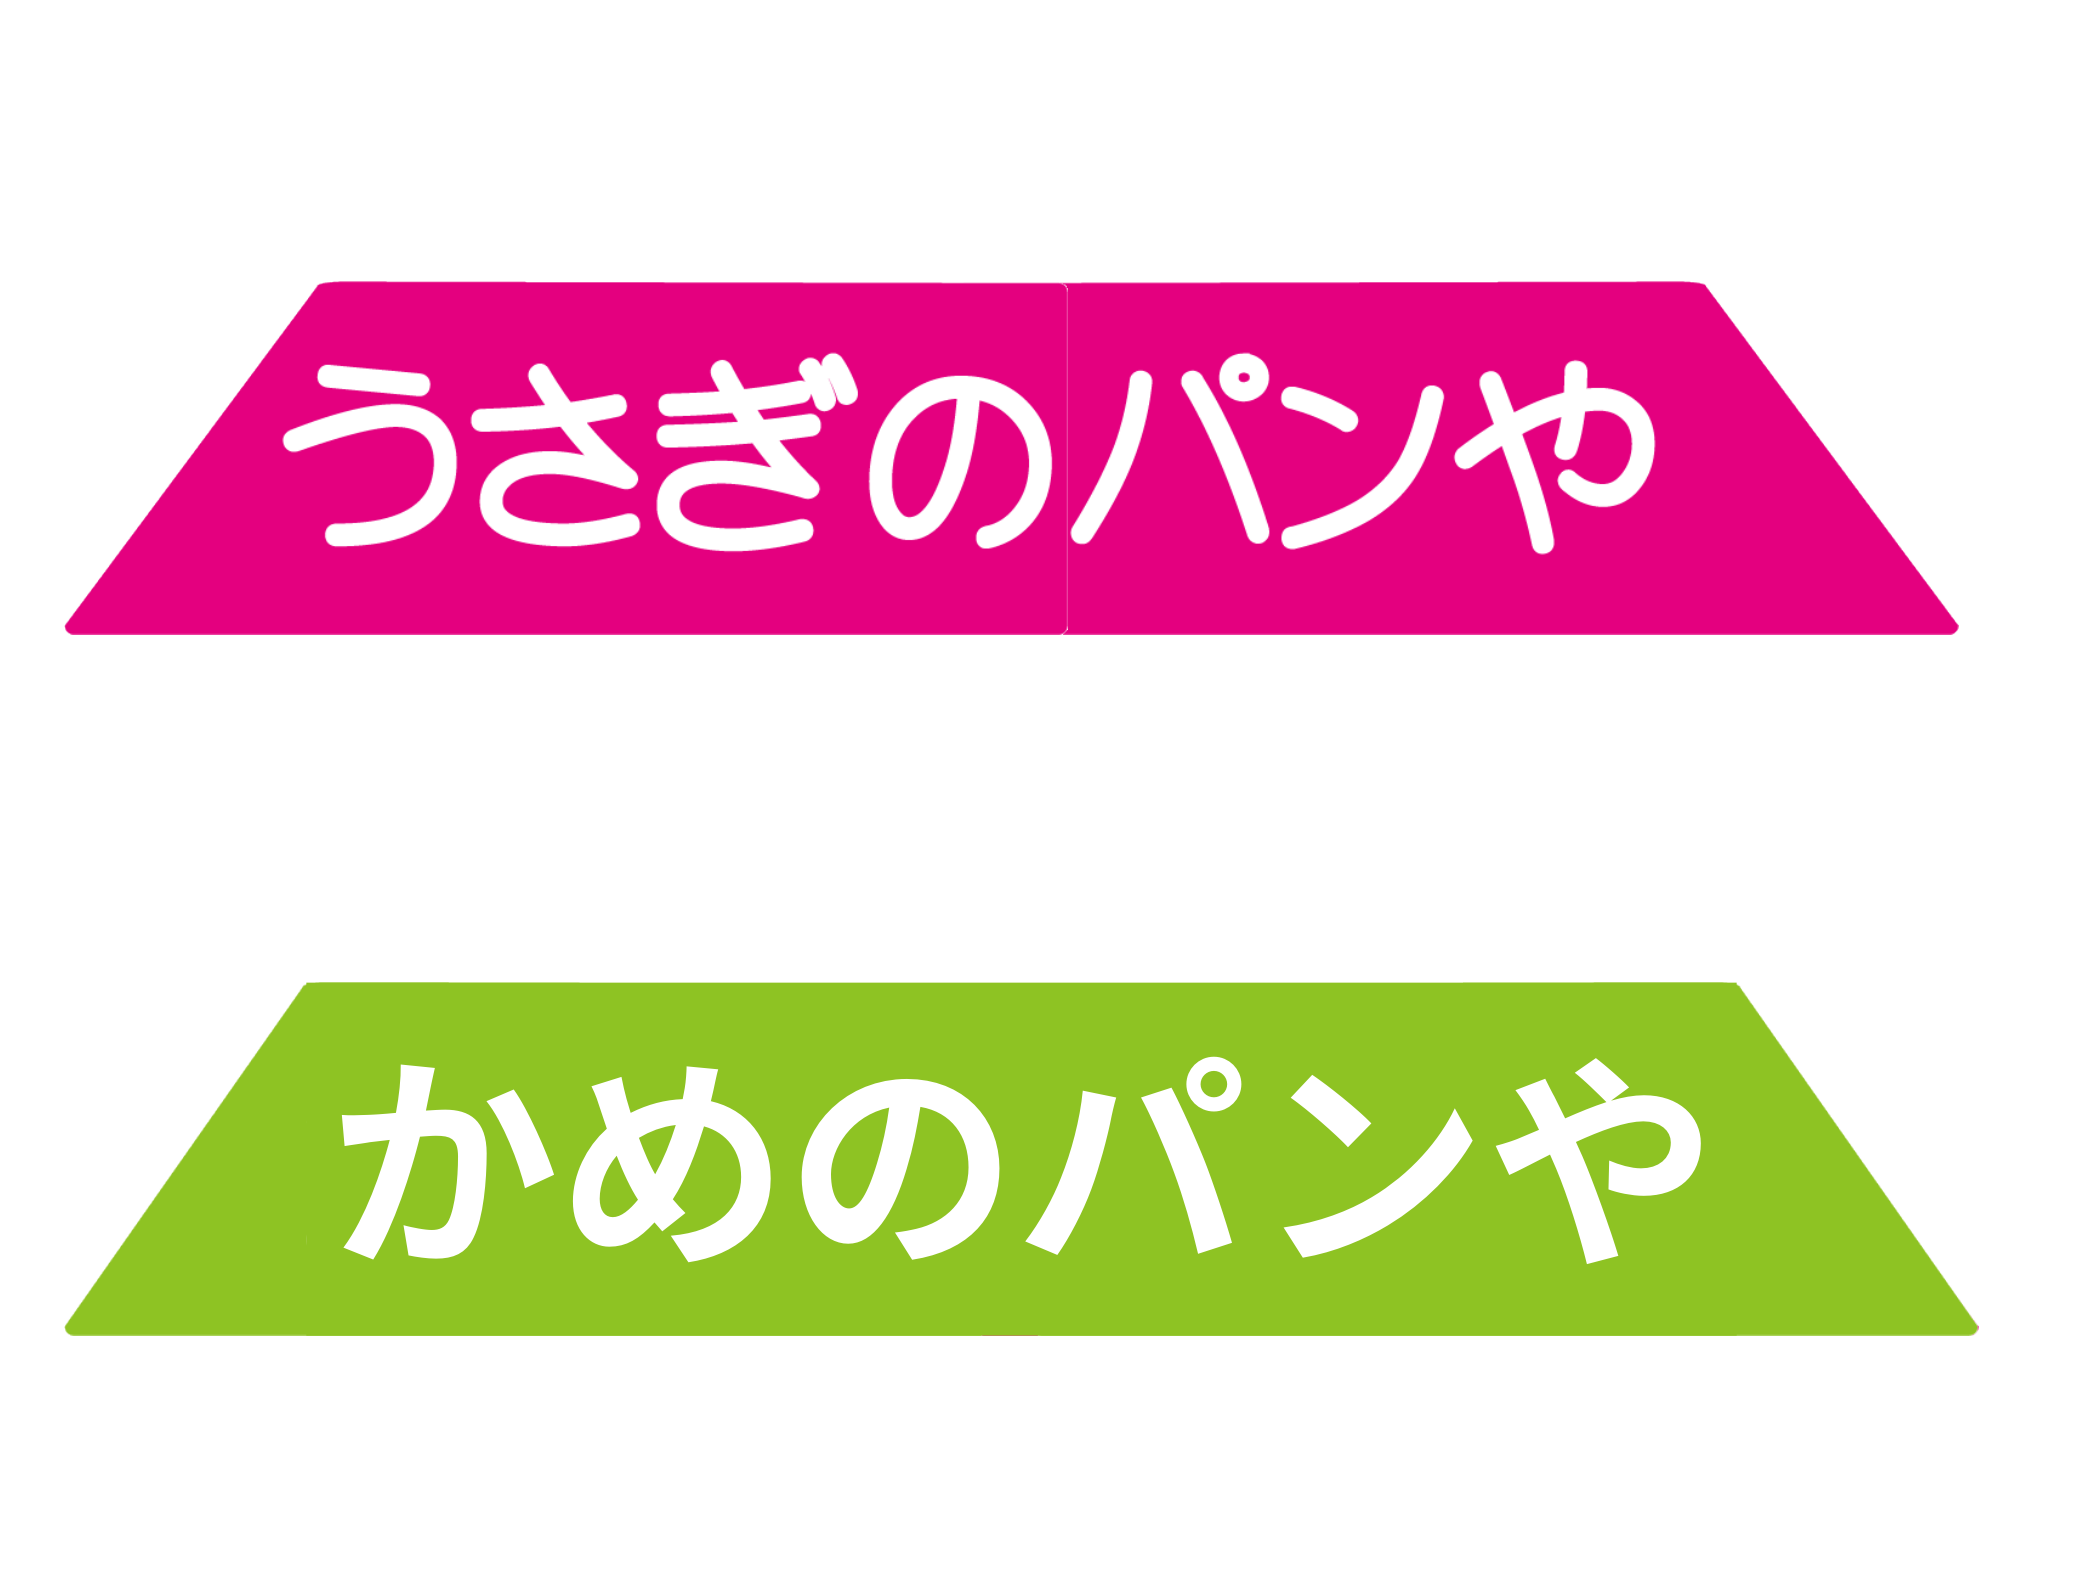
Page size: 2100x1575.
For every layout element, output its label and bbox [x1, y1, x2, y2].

text_box [64, 982, 1979, 1336]
picture [64, 281, 1960, 635]
